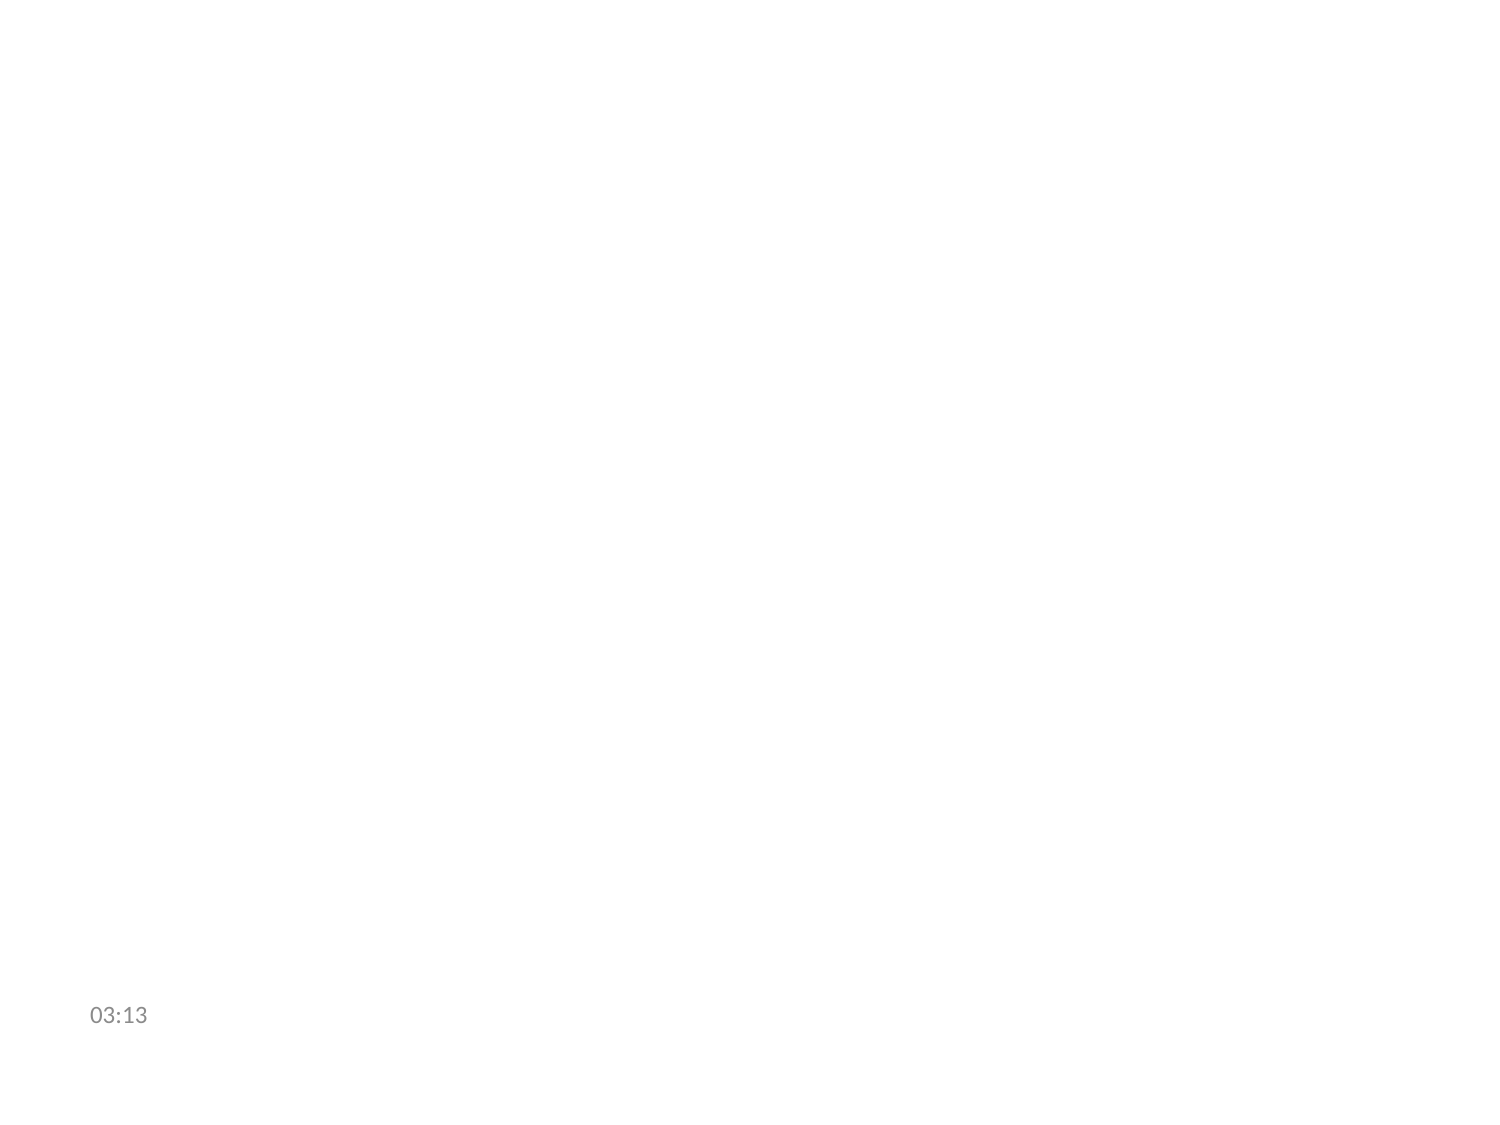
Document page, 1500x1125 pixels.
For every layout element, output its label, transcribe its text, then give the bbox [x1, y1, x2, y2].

text_box 15:35 [75, 983, 425, 1044]
